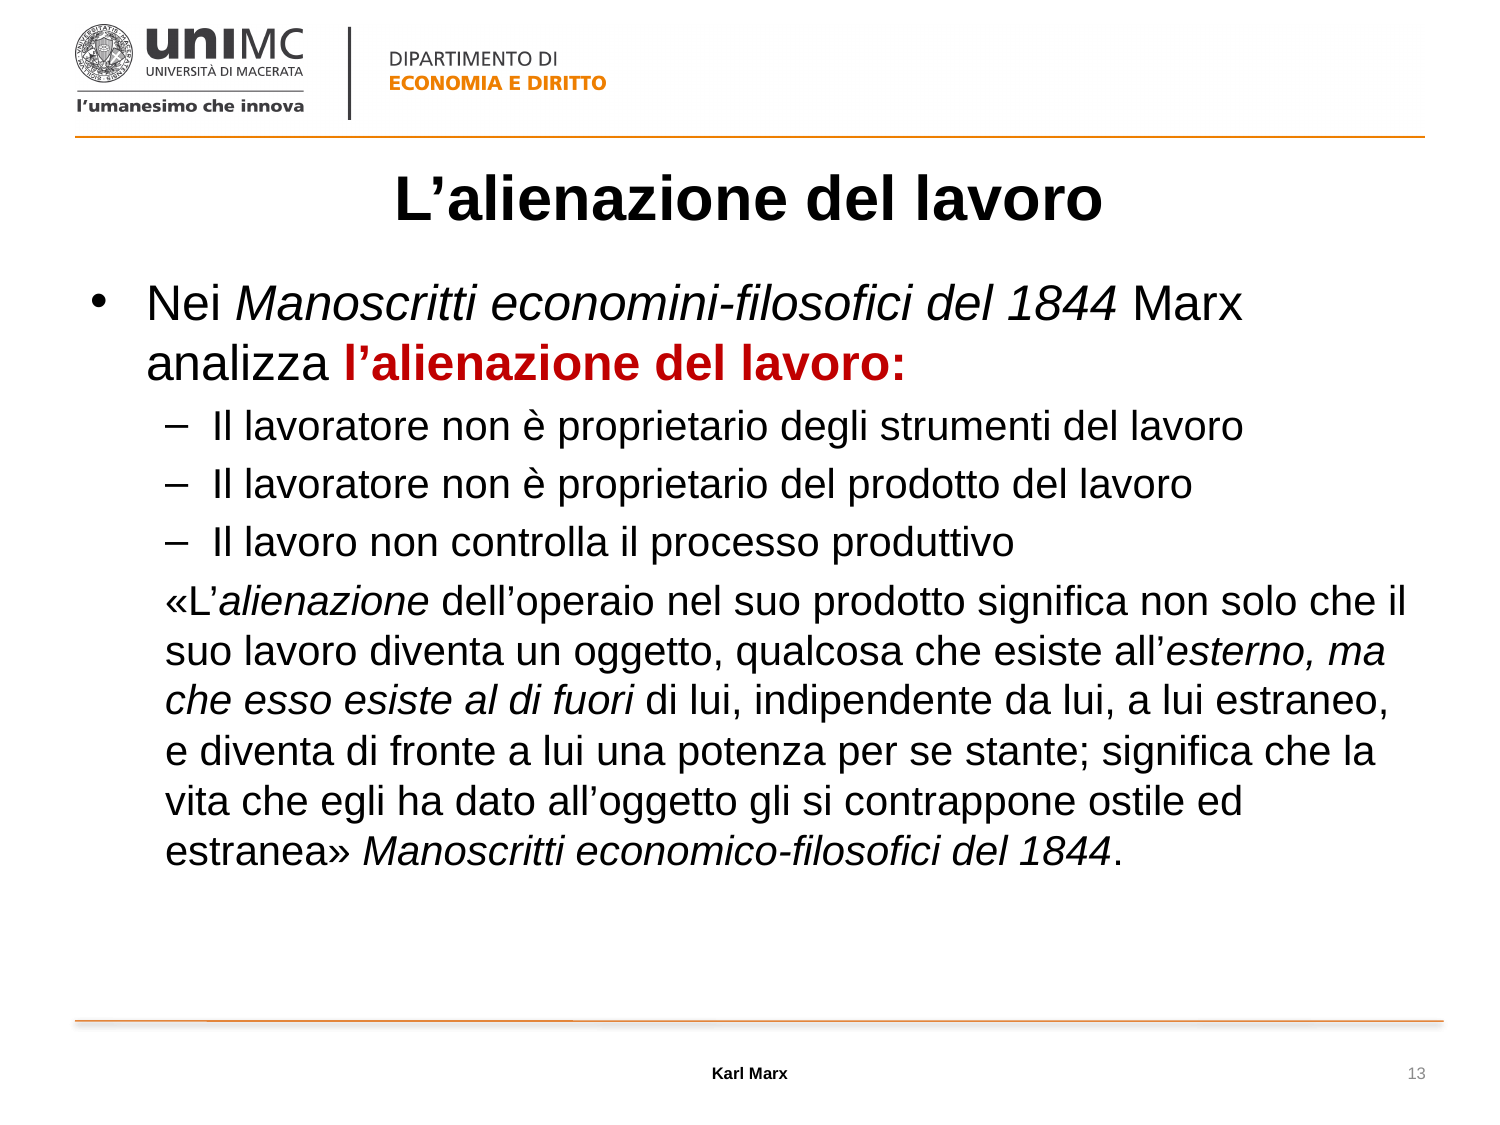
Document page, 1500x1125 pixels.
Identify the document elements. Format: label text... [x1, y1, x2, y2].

picture [75, 24, 1425, 138]
footer Karl Marx [512, 1042, 988, 1103]
slide_number 13 [1091, 1042, 1442, 1103]
list Nei Manoscritti economini-filosofici del 1844 Marx analizza l’alienazione del lavoro: Il lavoratore non è proprietario degli strumenti del lavoro Il lavoratore non è proprietario del prodotto del lavoro Il lavoro non controlla il processo produttivo «L’alienazione dell’operaio nel suo prodotto significa non solo che il suo lavoro diventa un oggetto, qualcosa che esiste all’esterno, ma che esso esiste al di fuori di lui, indipendente da lui, a lui estraneo, e diventa di fronte a lui una potenza per se stante; significa che la vita che egli ha dato all’oggetto gli si contrappone ostile ed estranea» Manoscritti economico-filosofici del 1844. [75, 262, 1425, 1043]
title L’alienazione del lavoro [75, 149, 1425, 241]
